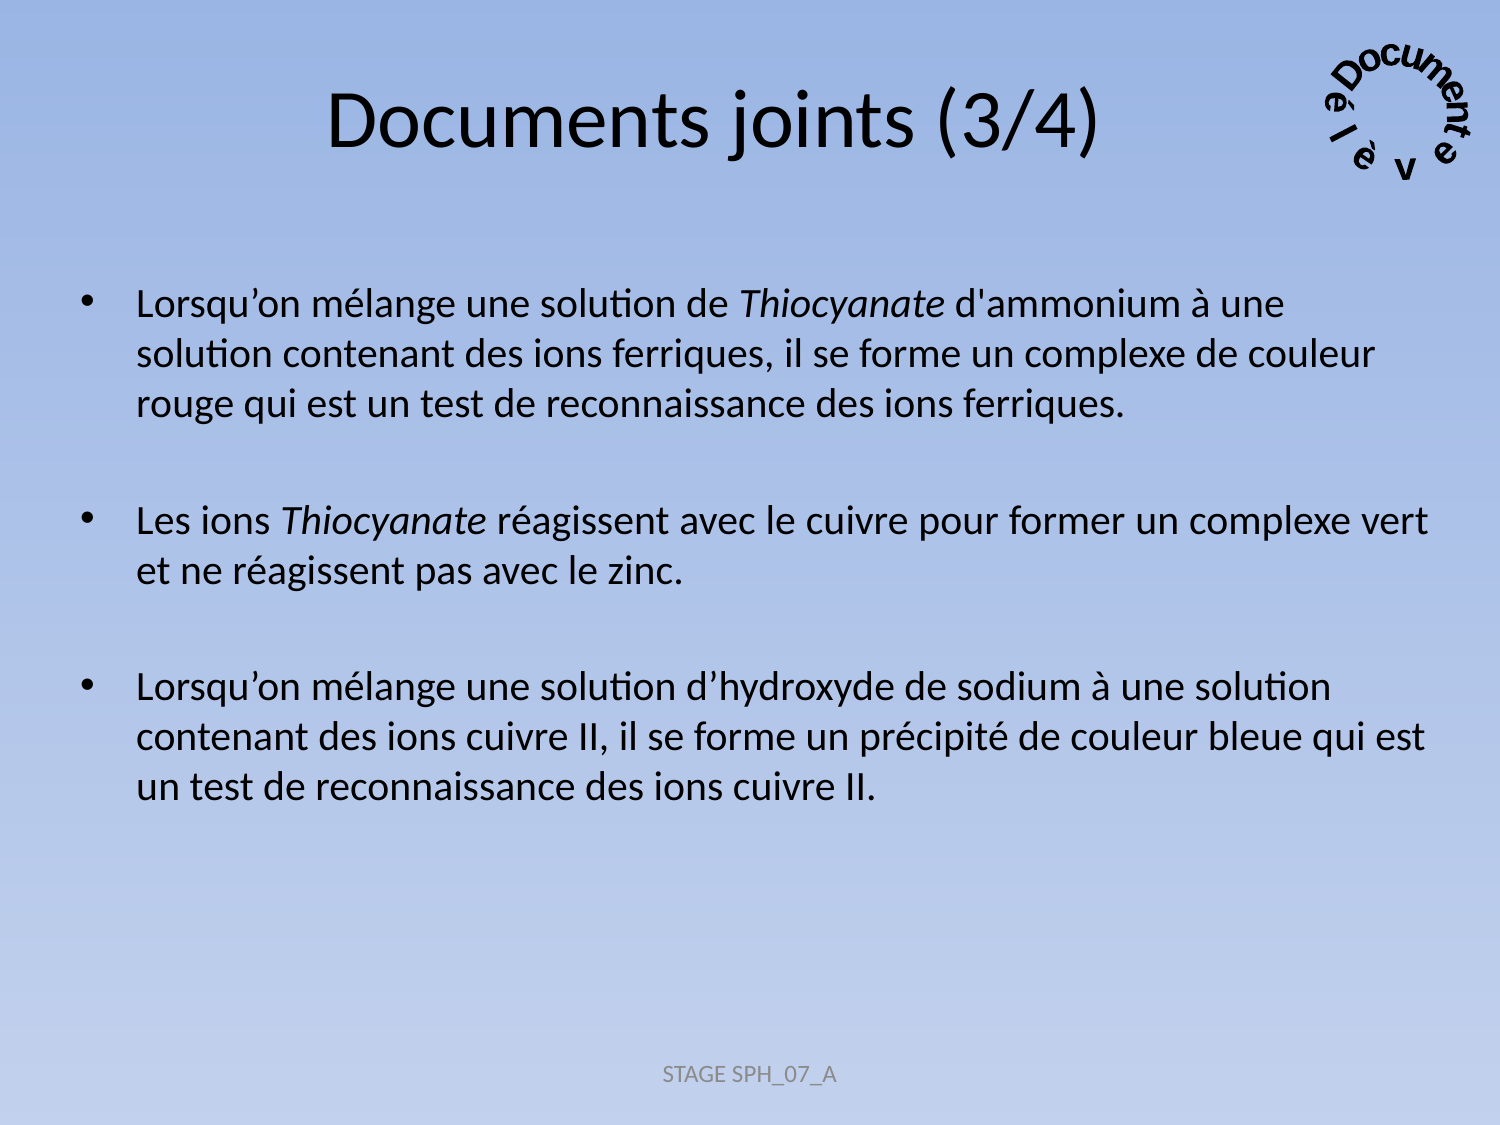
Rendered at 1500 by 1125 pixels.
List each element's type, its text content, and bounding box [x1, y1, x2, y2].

list Lorsqu’on mélange une solution de Thiocyanate d'ammonium à une solution contenant des ions ferriques, il se forme un complexe de couleur rouge qui est un test de reconnaissance des ions ferriques. Les ions Thiocyanate réagissent avec le cuivre pour former un complexe vert et ne réagissent pas avec le zinc. Lorsqu’on mélange une solution d’hydroxyde de sodium à une solution contenant des ions cuivre II, il se forme un précipité de couleur bleue qui est un test de reconnaissance des ions cuivre II. [64, 219, 1445, 1047]
title Documents joints (3/4) [53, 31, 1376, 197]
footer STAGE SPH_07_A [512, 1047, 988, 1103]
